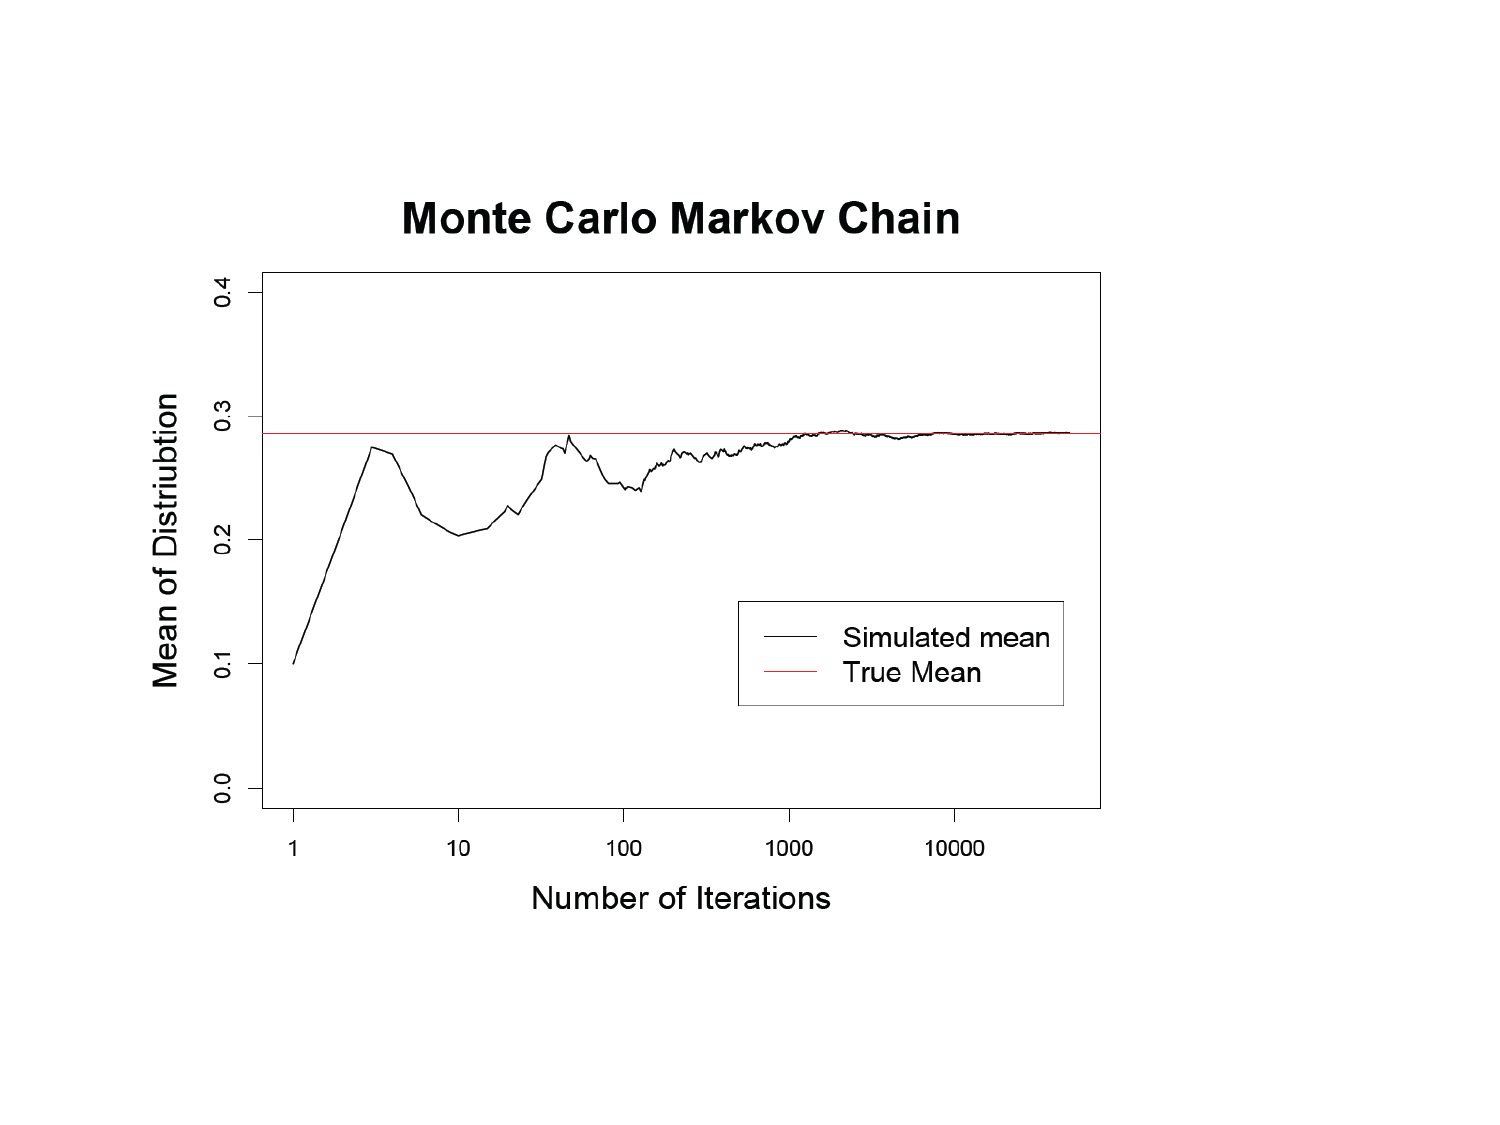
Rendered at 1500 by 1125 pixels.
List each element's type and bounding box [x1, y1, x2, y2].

picture [84, 142, 1276, 1026]
